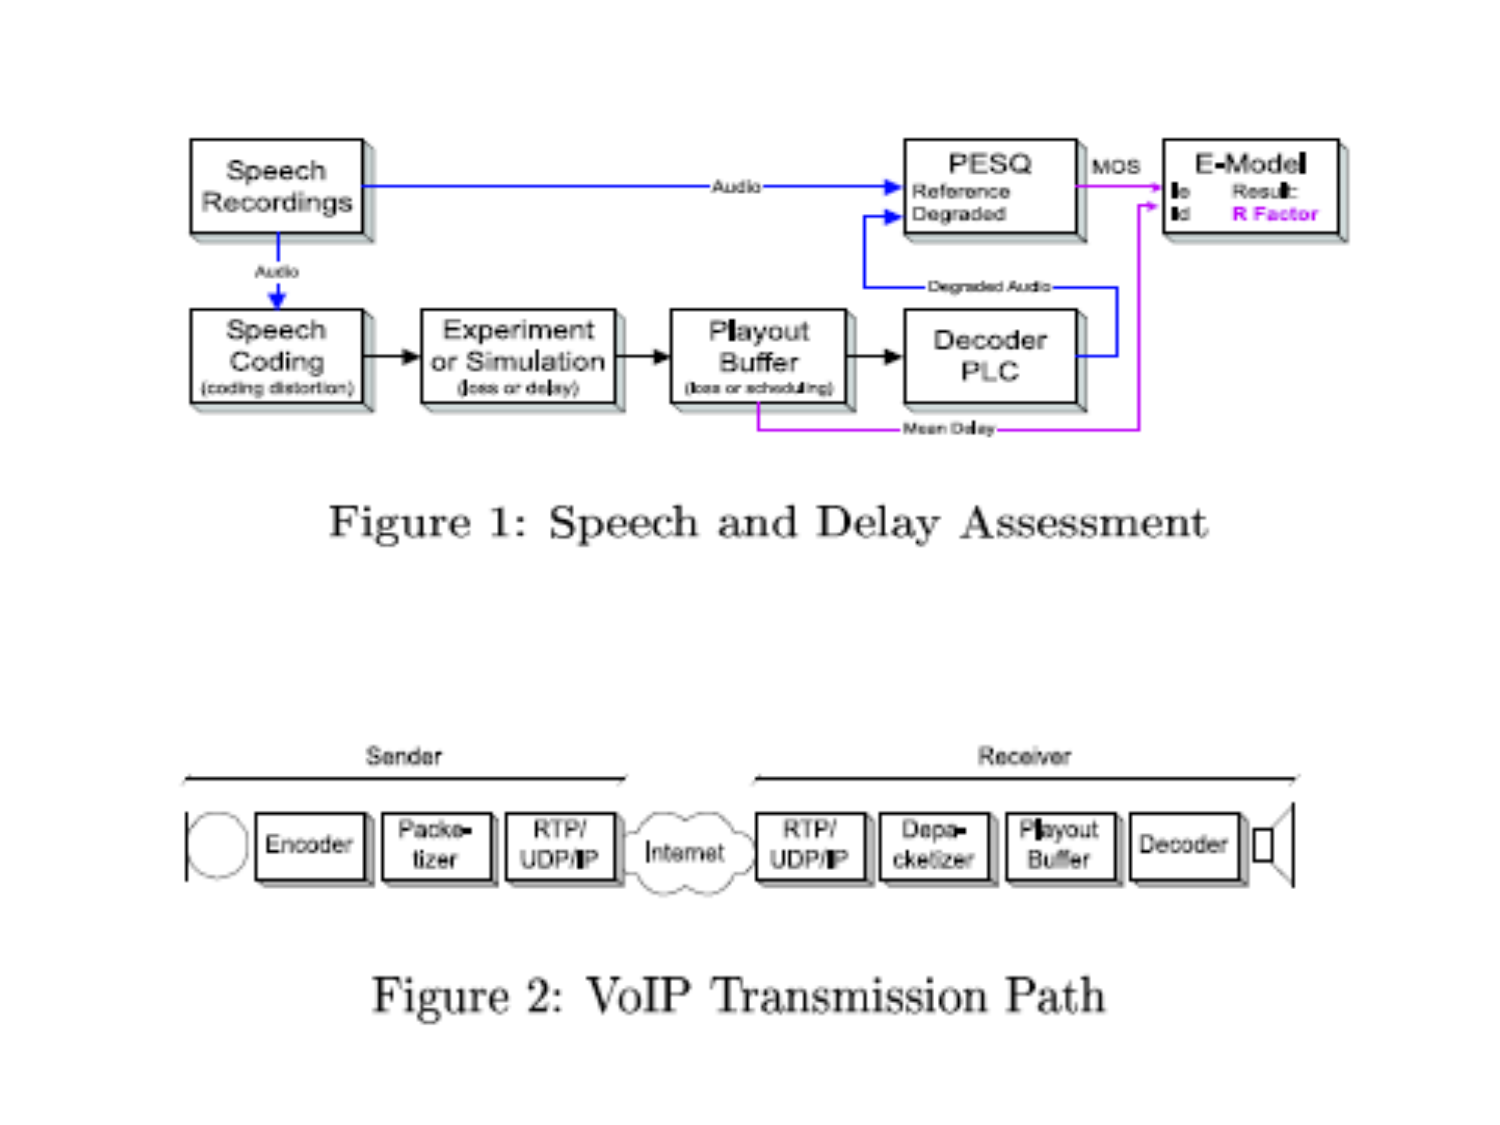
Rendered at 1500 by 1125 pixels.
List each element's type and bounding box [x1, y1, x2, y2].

picture [162, 699, 1338, 1038]
picture [149, 87, 1363, 551]
